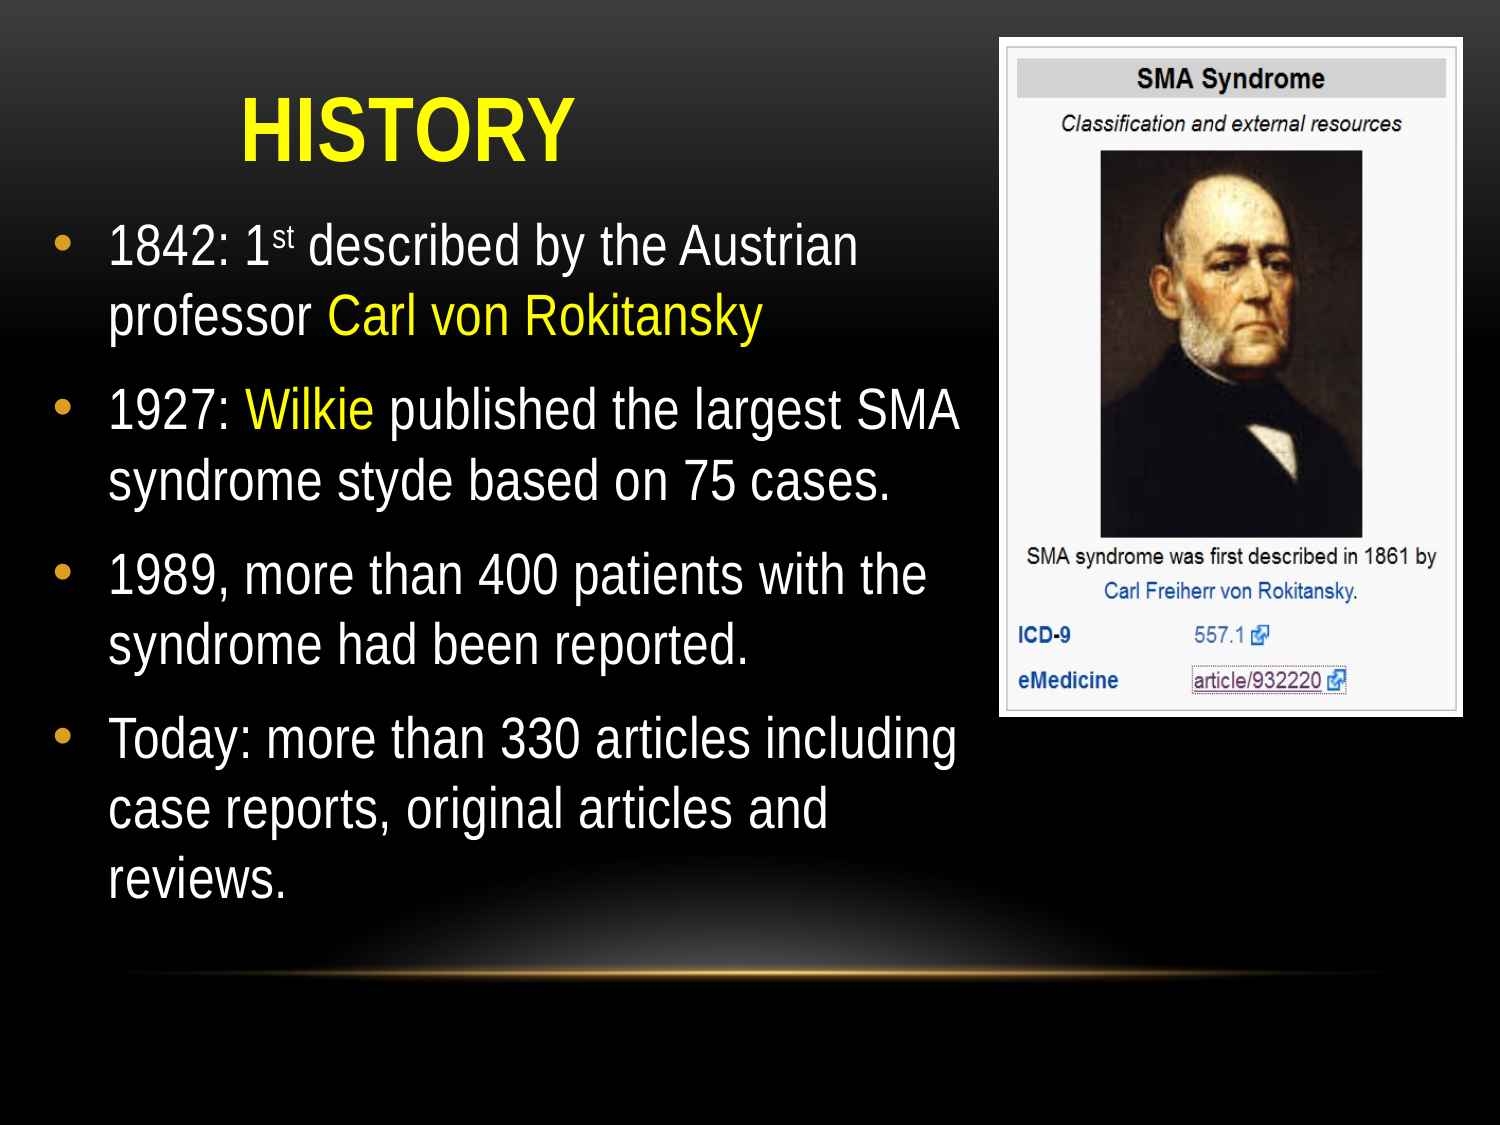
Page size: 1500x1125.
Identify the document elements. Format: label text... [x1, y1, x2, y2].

picture [0, 0, 1500, 1125]
title History [225, 0, 1500, 188]
list 1842: 1st described by the Austrian professor Carl von Rokitansky 1927: Wilkie published the largest SMA syndrome styde based on 75 cases. 1989, more than 400 patients with the syndrome had been reported. Today: more than 330 articles including case reports, original articles and reviews. [37, 200, 1000, 925]
